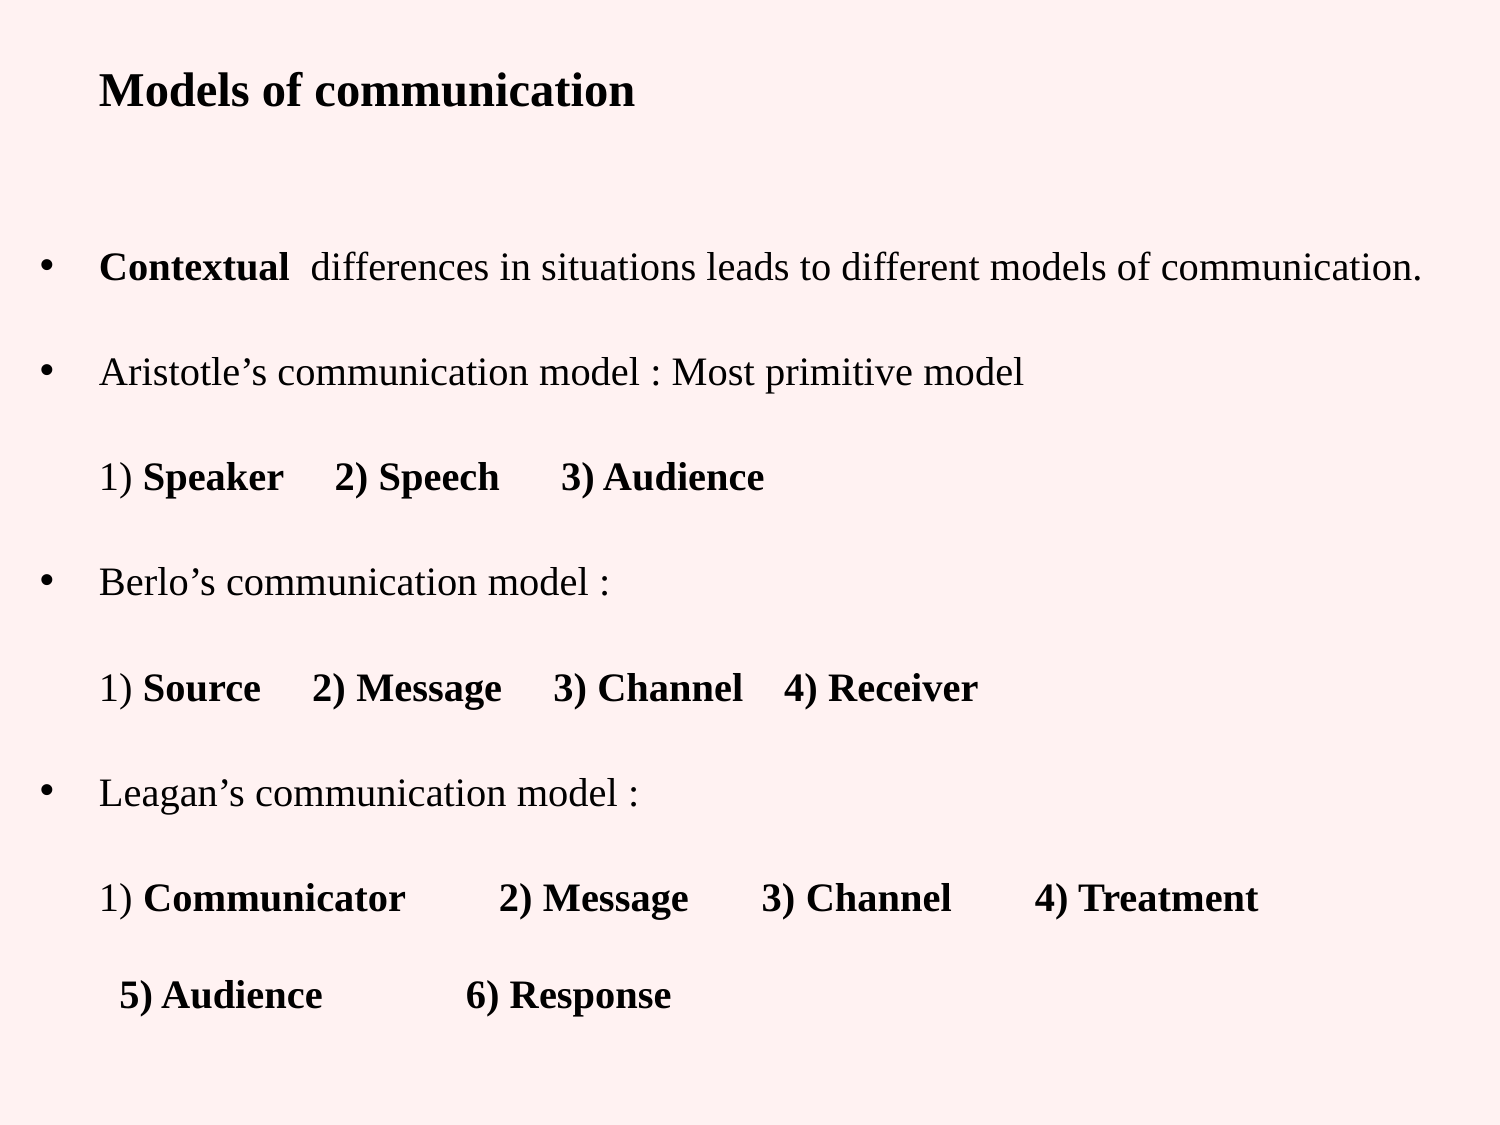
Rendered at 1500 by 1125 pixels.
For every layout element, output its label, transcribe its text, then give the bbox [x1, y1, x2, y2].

list Models of communication Contextual differences in situations leads to different models of communication. Aristotle’s communication model : Most primitive model 1) Speaker 2) Speech 3) Audience Berlo’s communication model : 1) Source 2) Message 3) Channel 4) Receiver Leagan’s communication model : 1) Communicator 2) Message 3) Channel 4) Treatment 5) Audience 6) Response [24, 50, 1463, 1100]
